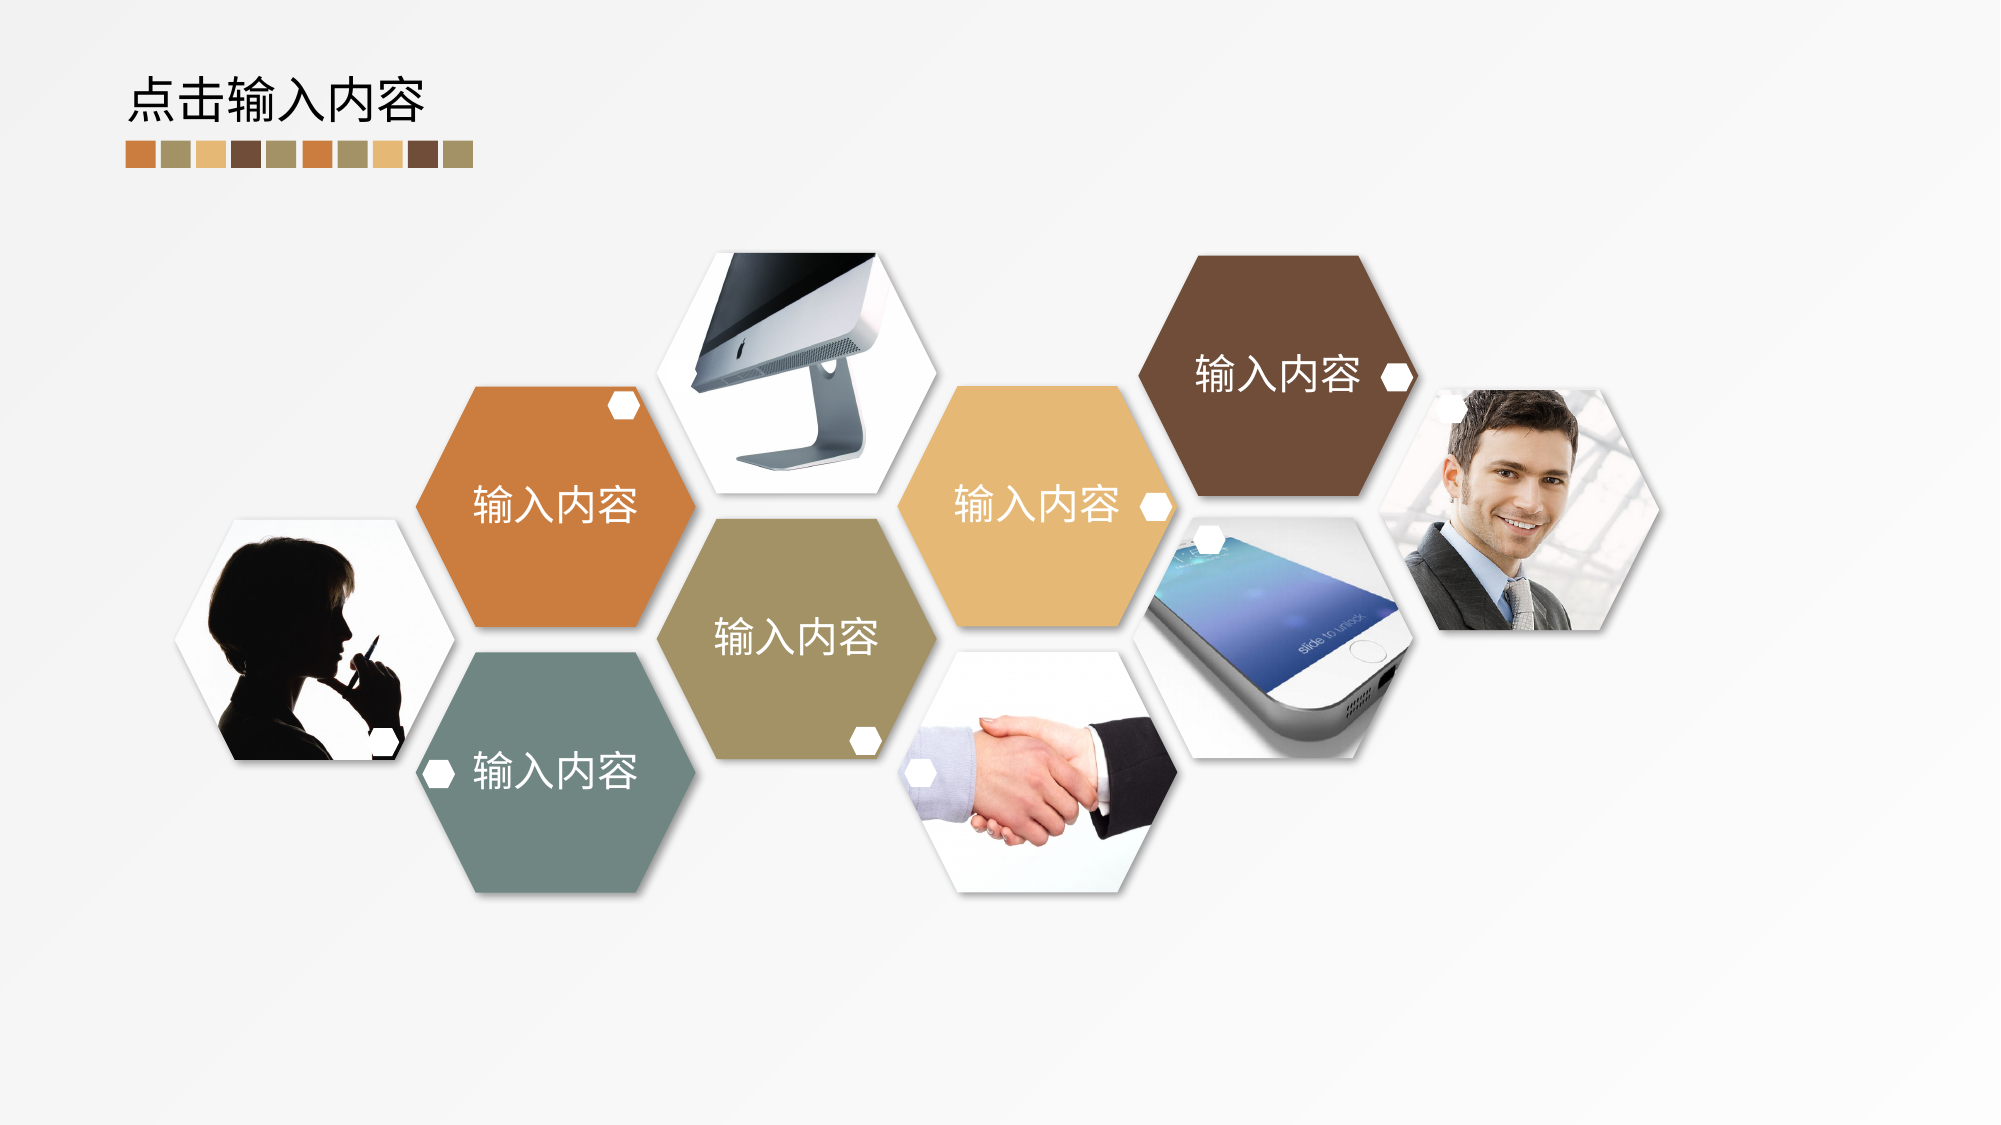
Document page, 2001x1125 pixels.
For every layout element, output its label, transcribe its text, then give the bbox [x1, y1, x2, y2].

text_box 点击输入内容 [111, 61, 442, 137]
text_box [174, 170, 1660, 975]
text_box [125, 140, 474, 168]
